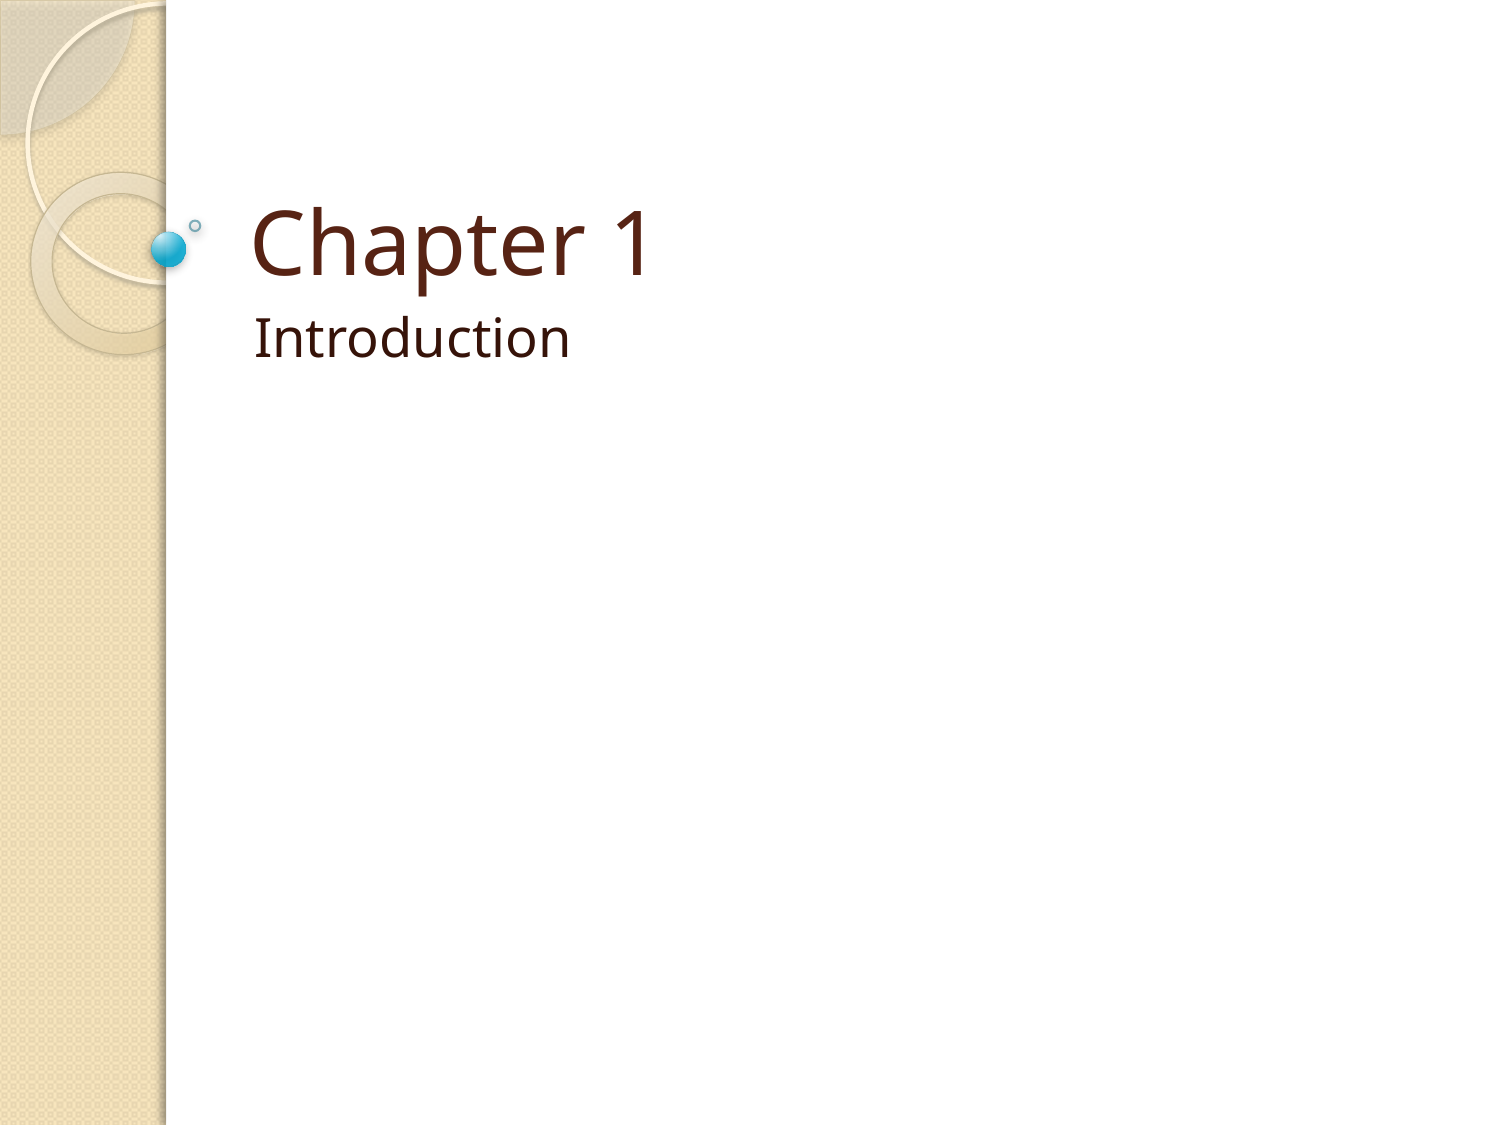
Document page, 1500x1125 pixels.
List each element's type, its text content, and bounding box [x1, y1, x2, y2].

subtitle Introduction [234, 303, 1450, 591]
title Chapter 1 [234, 59, 1450, 301]
